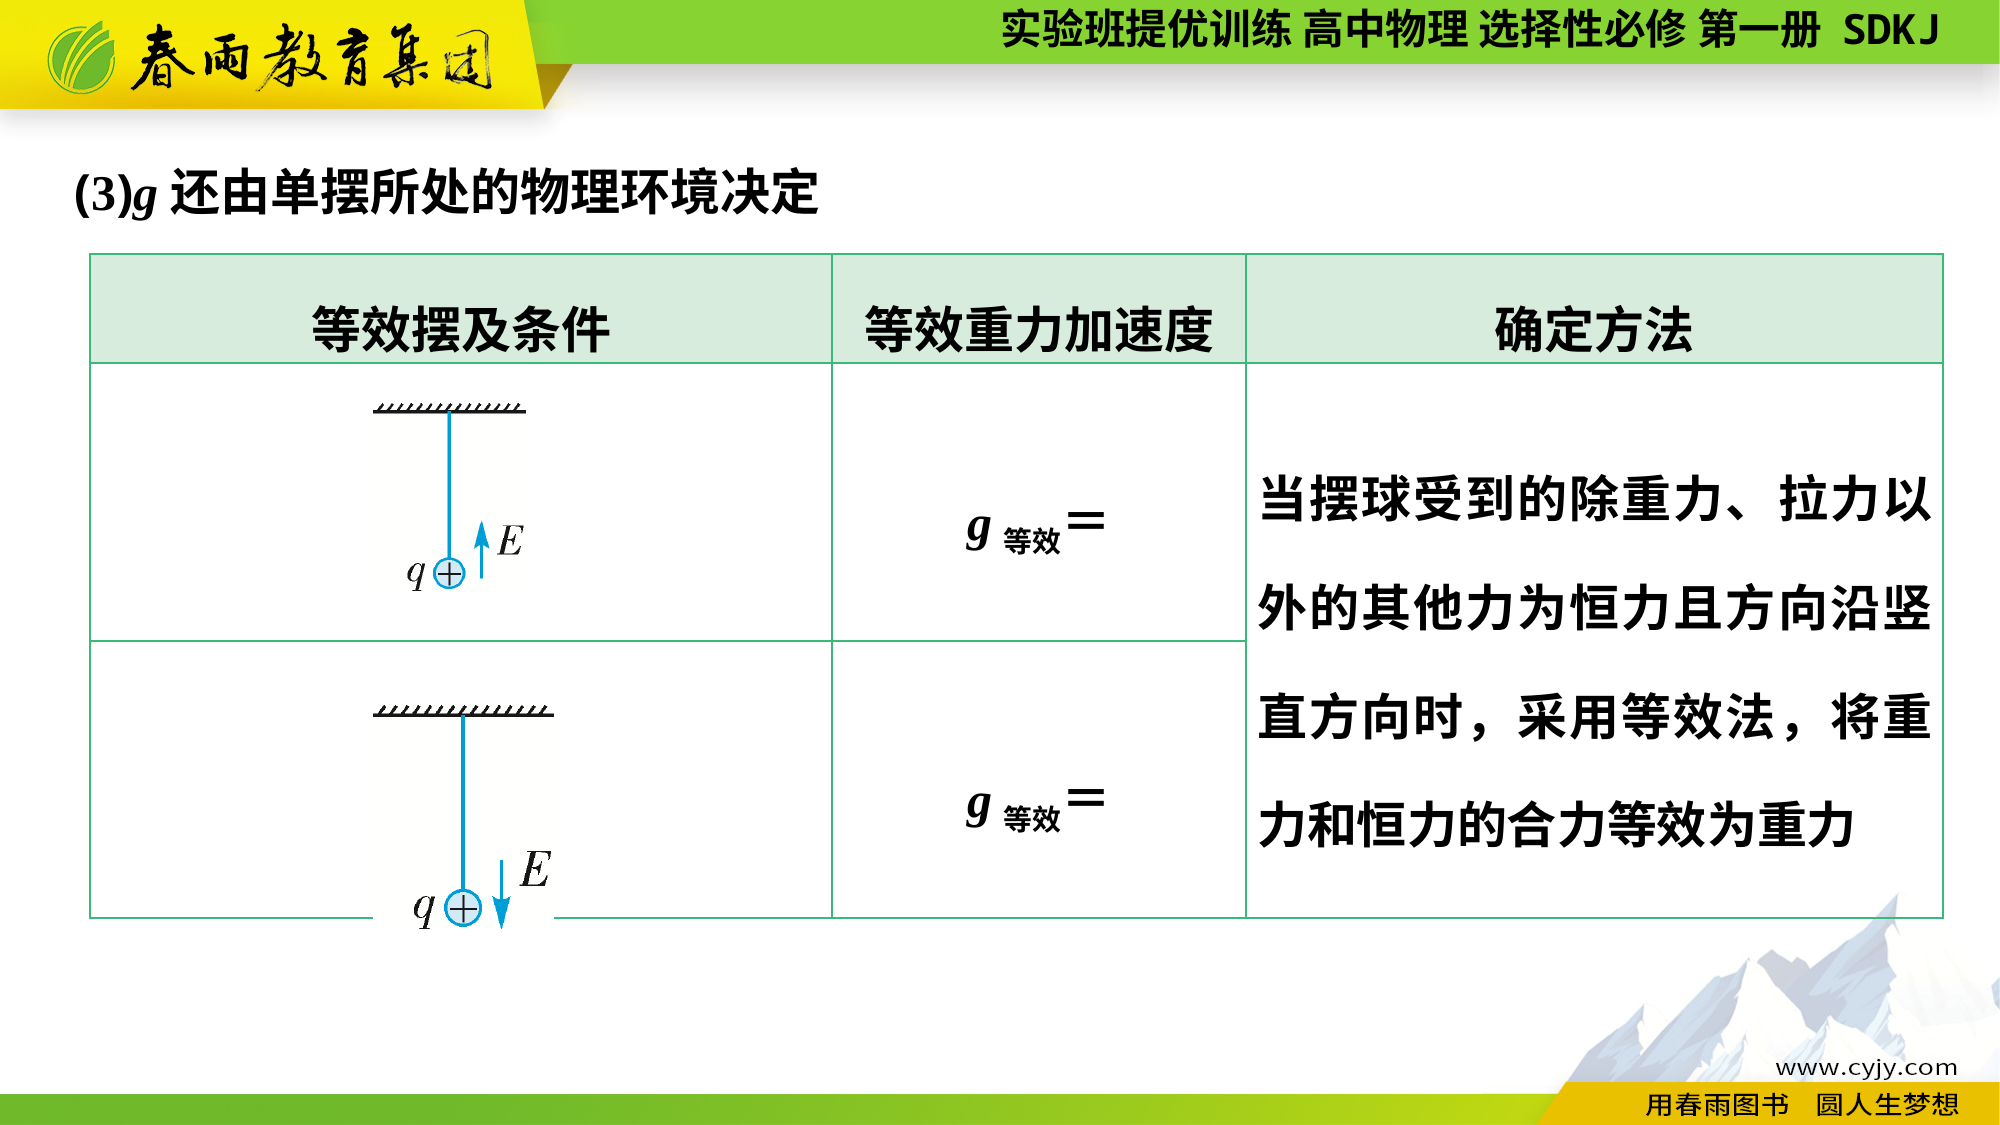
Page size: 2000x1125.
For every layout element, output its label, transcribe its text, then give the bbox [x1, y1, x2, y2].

list (3)g还由单摆所处的物理环境决定 [59, 122, 1944, 217]
picture [0, 0, 2000, 1125]
